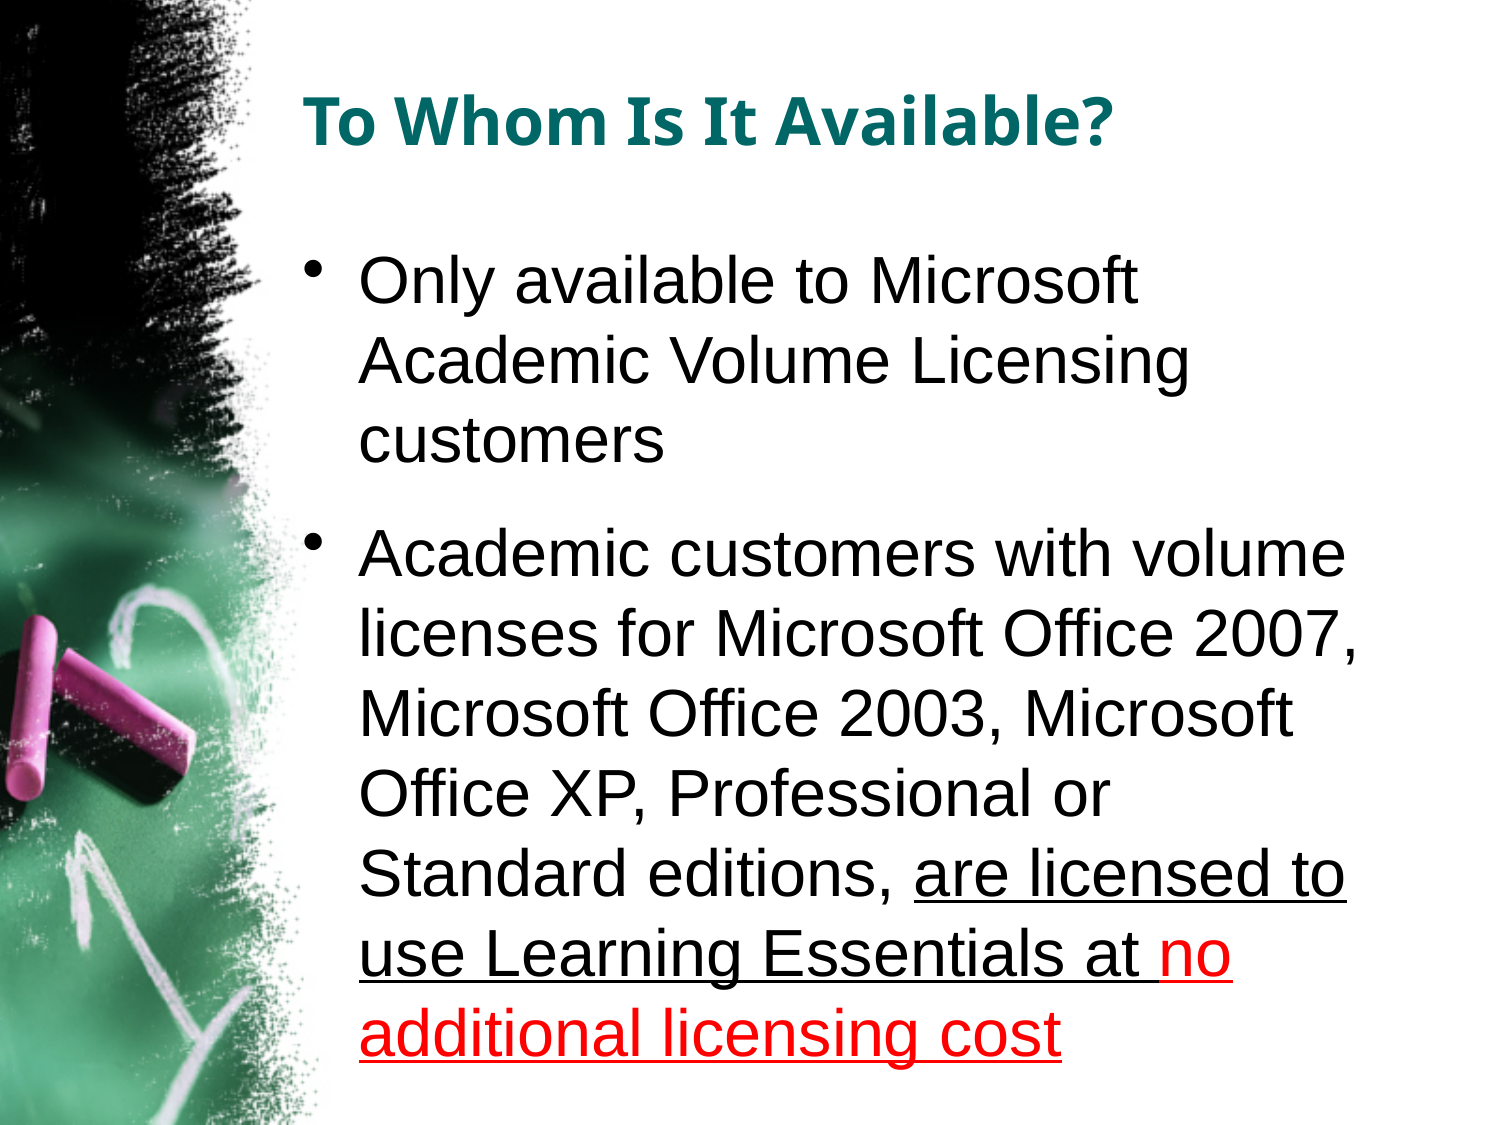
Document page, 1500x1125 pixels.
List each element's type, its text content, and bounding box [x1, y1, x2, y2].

list Only available to Microsoft Academic Volume Licensing customers Academic customers with volume licenses for Microsoft Office 2007, Microsoft Office 2003, Microsoft Office XP, Professional or Standard editions, are licensed to use Learning Essentials at no additional licensing cost [287, 228, 1393, 980]
title To Whom Is It Available? [287, 49, 1438, 188]
picture [0, 0, 1500, 1125]
